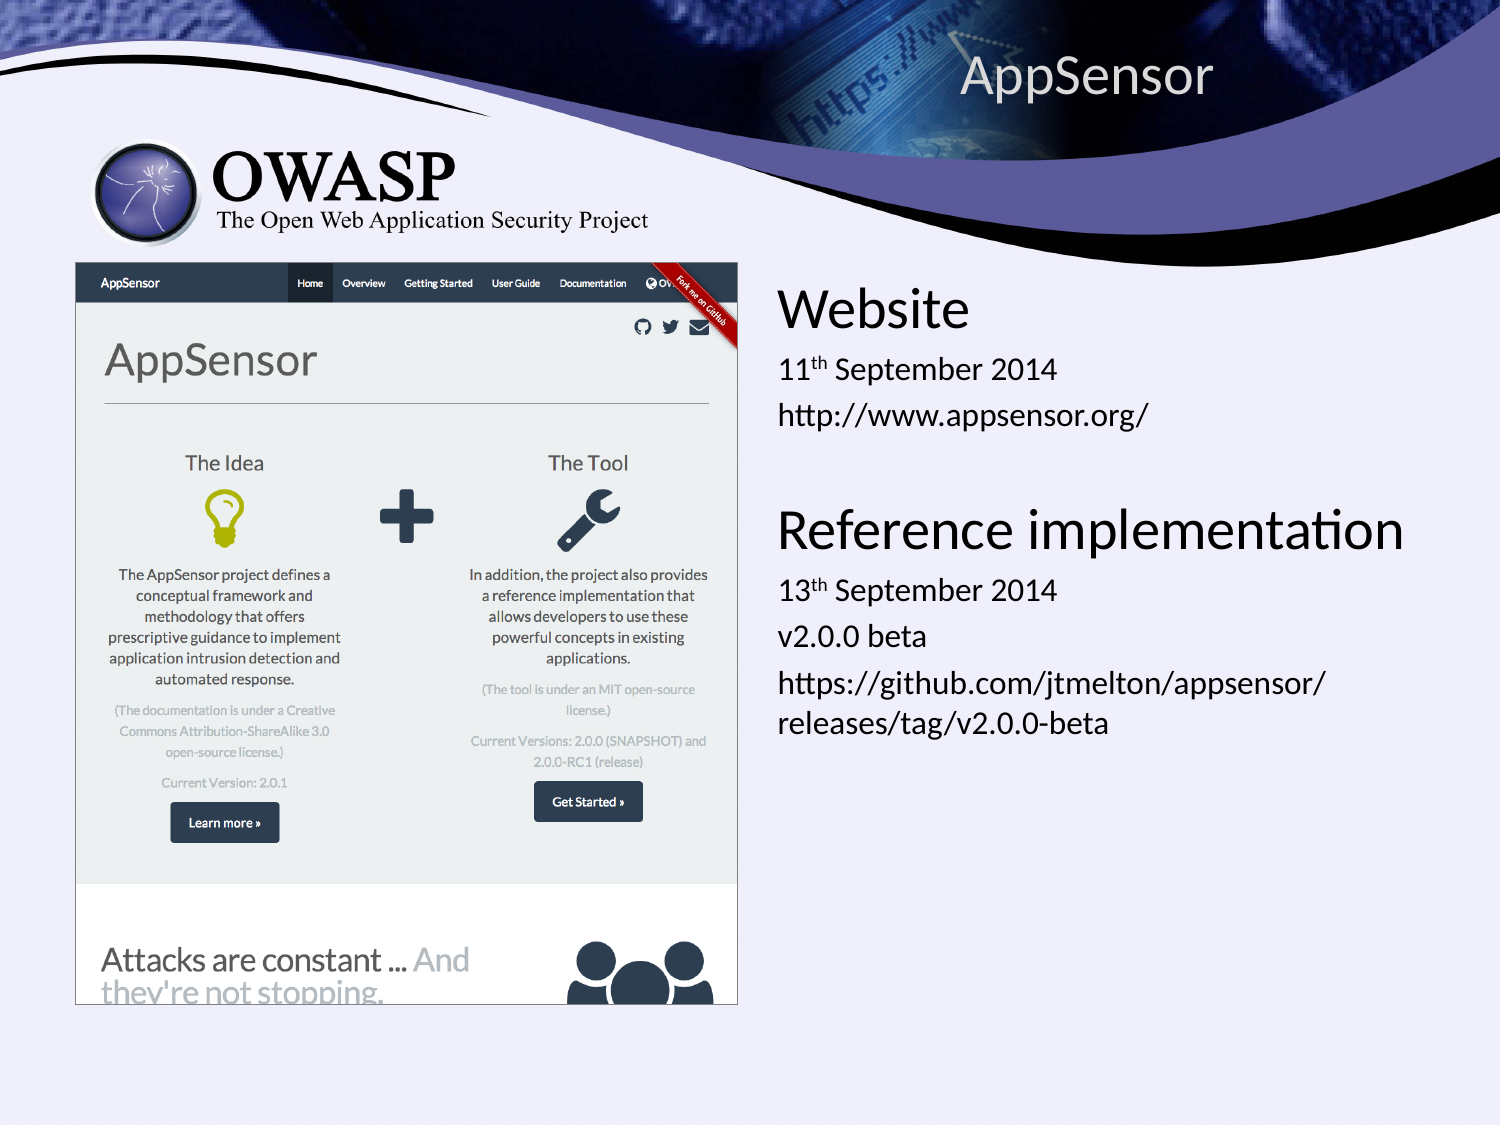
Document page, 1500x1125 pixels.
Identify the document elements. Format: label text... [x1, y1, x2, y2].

picture [0, 0, 1500, 1125]
list Website 11th September 2014 http://www.appsensor.org/ Reference implementation 13th September 2014 v2.0.0 beta https://github.com/jtmelton/appsensor/releases/tag/v2.0.0-beta [762, 262, 1450, 1005]
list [74, 262, 738, 1006]
title AppSensor [699, 12, 1475, 130]
